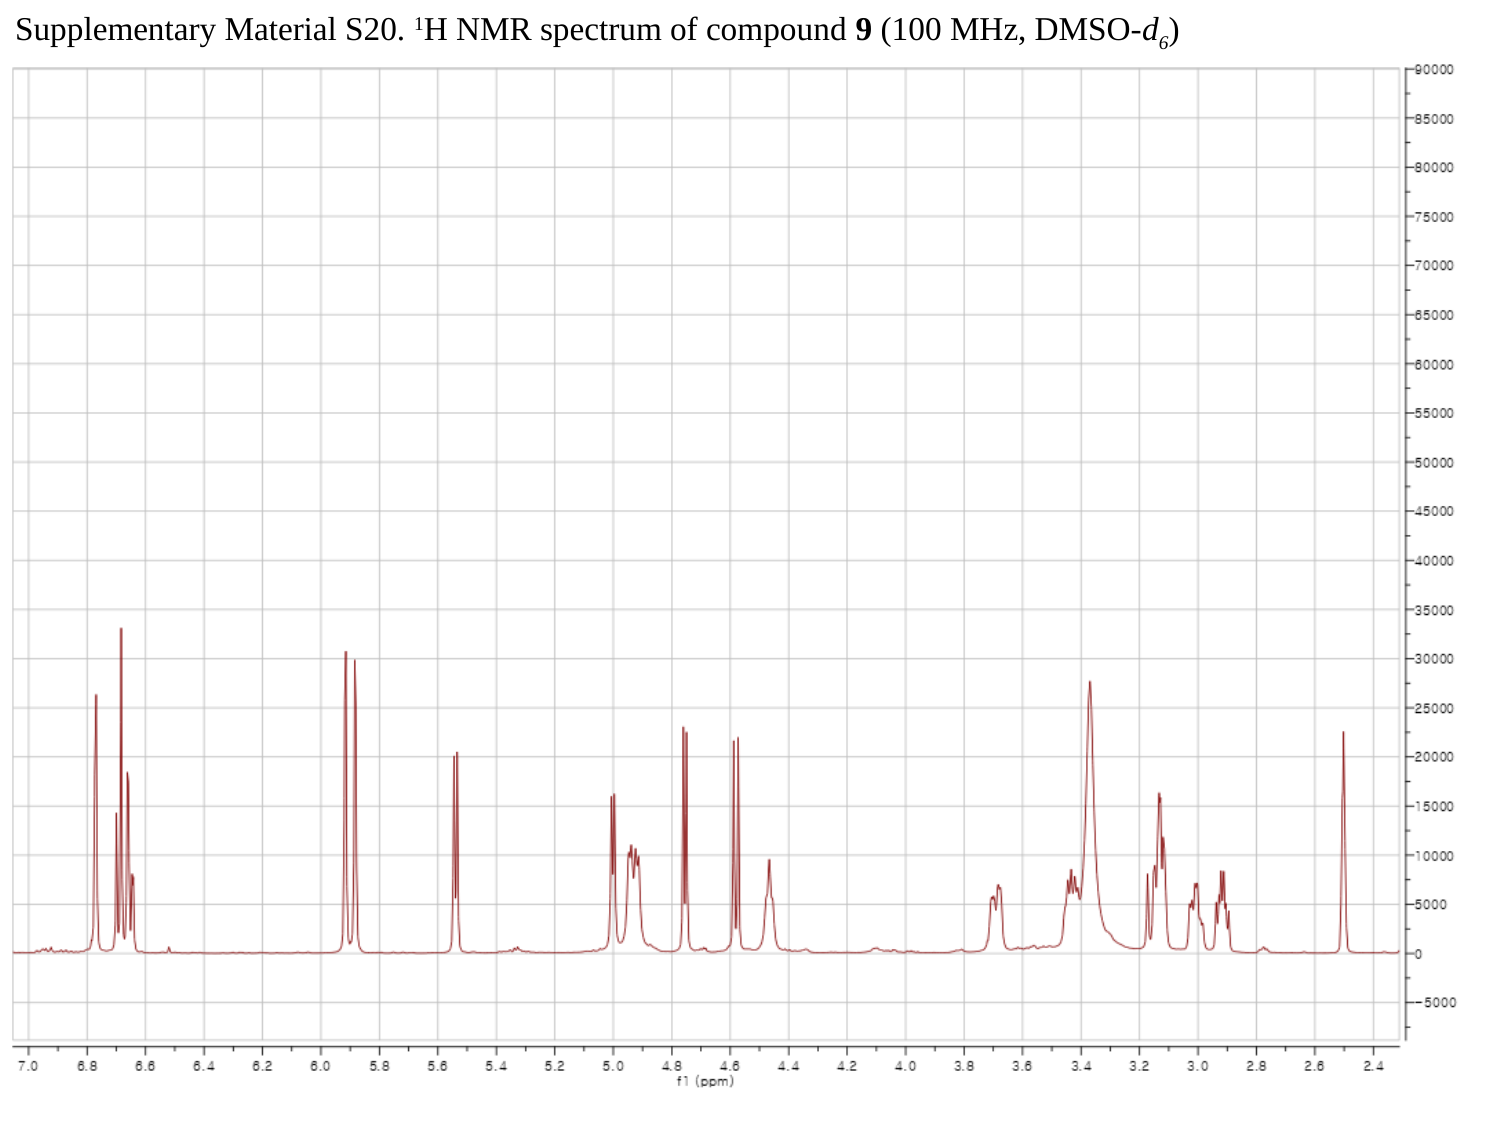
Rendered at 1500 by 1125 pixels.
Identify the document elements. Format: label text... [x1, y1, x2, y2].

picture [0, 55, 1500, 1104]
text_box Supplementary Material S20. 1H NMR spectrum of compound 9 (100 MHz, DMSO-d6) [0, 0, 1500, 54]
